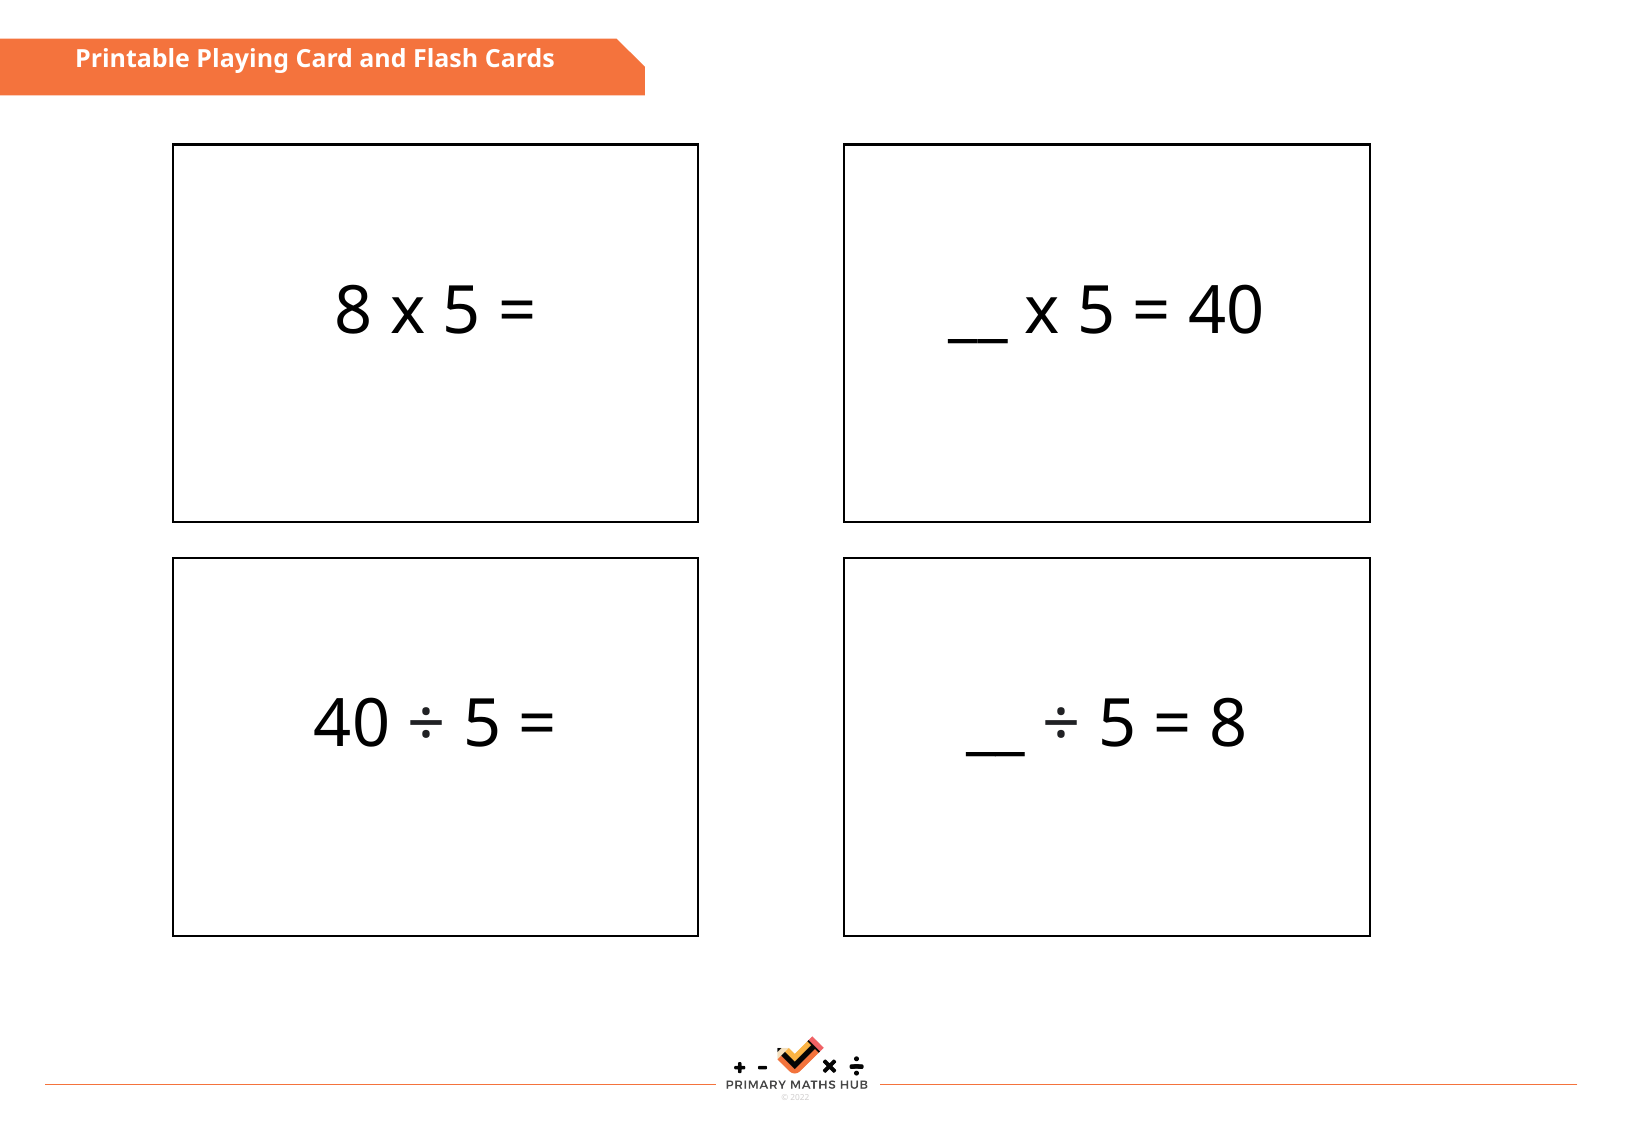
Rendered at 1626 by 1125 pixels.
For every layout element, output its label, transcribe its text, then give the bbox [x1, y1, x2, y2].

picture [722, 1034, 872, 1094]
text_box [843, 557, 1371, 937]
text_box __ x 5 = 40 [844, 259, 1370, 355]
text_box 40 ÷ 5 = [172, 672, 699, 768]
text_box [843, 143, 1371, 523]
text_box Printable Playing Card and Flash Cards [0, 37, 646, 97]
text_box © 2022 [720, 1084, 870, 1110]
text_box __ ÷ 5 = 8 [844, 672, 1370, 768]
text_box 8 x 5 = [172, 259, 699, 355]
text_box [172, 557, 699, 672]
text_box [172, 355, 699, 523]
text_box [172, 143, 699, 259]
text_box [172, 768, 699, 937]
